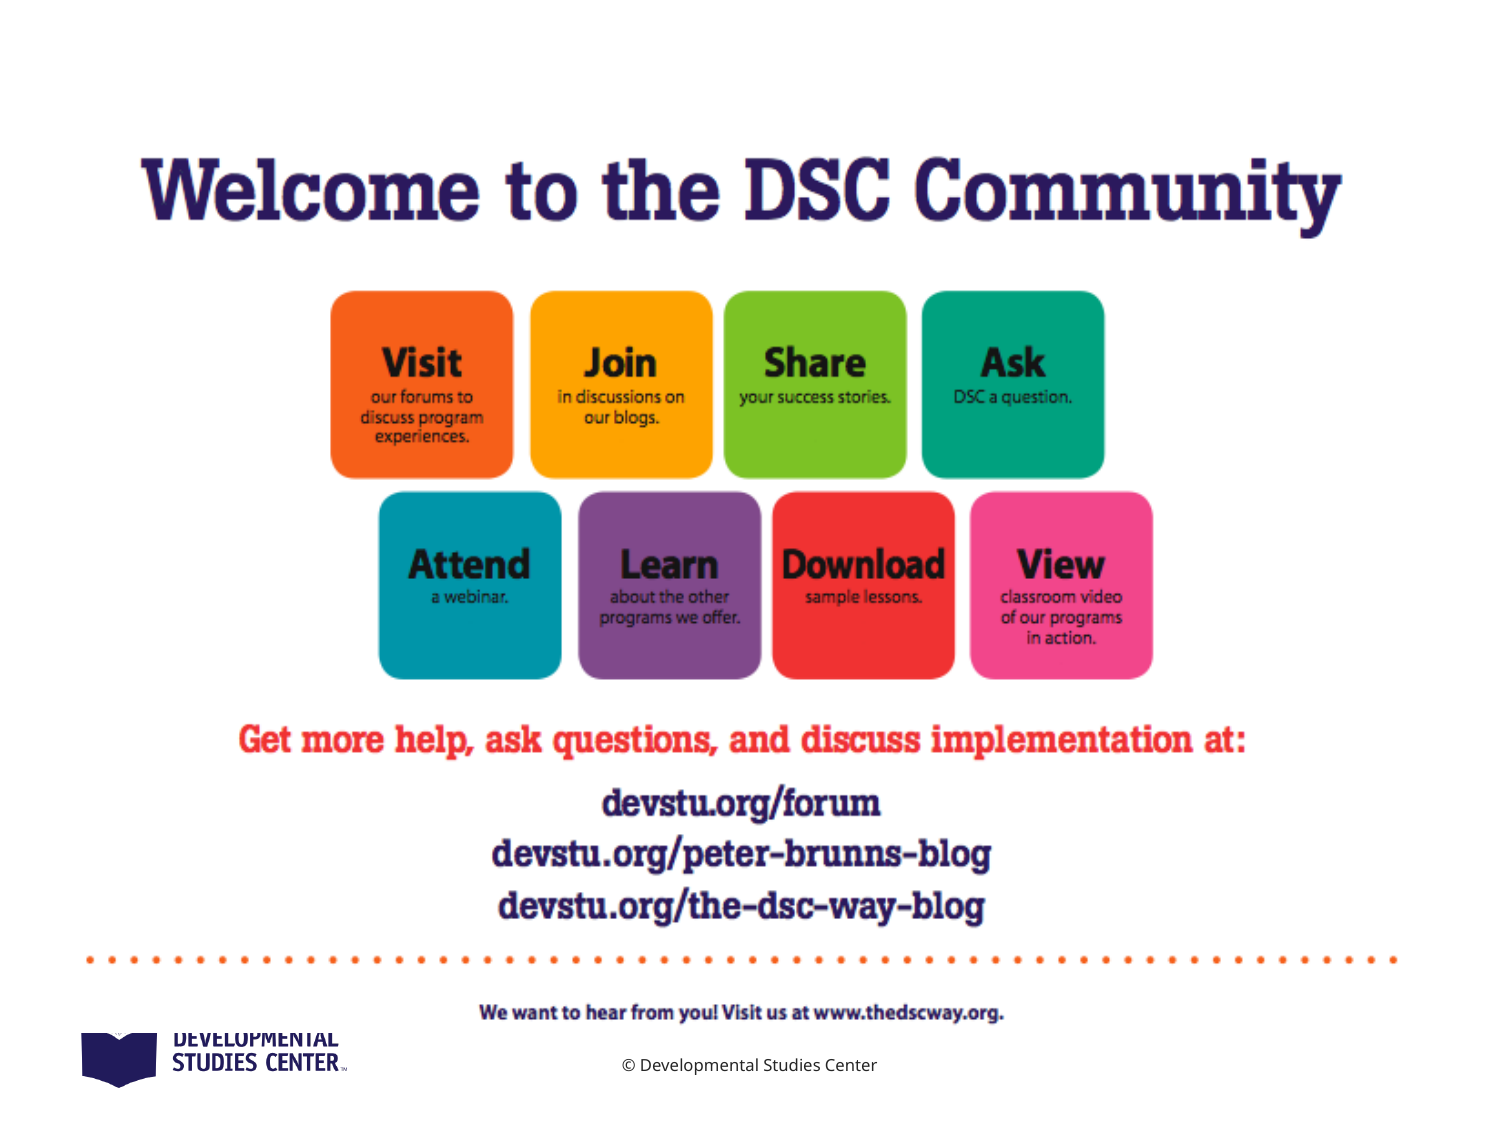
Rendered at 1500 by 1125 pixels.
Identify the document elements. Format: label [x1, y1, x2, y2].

picture [36, 82, 1463, 1034]
picture [81, 1041, 347, 1088]
